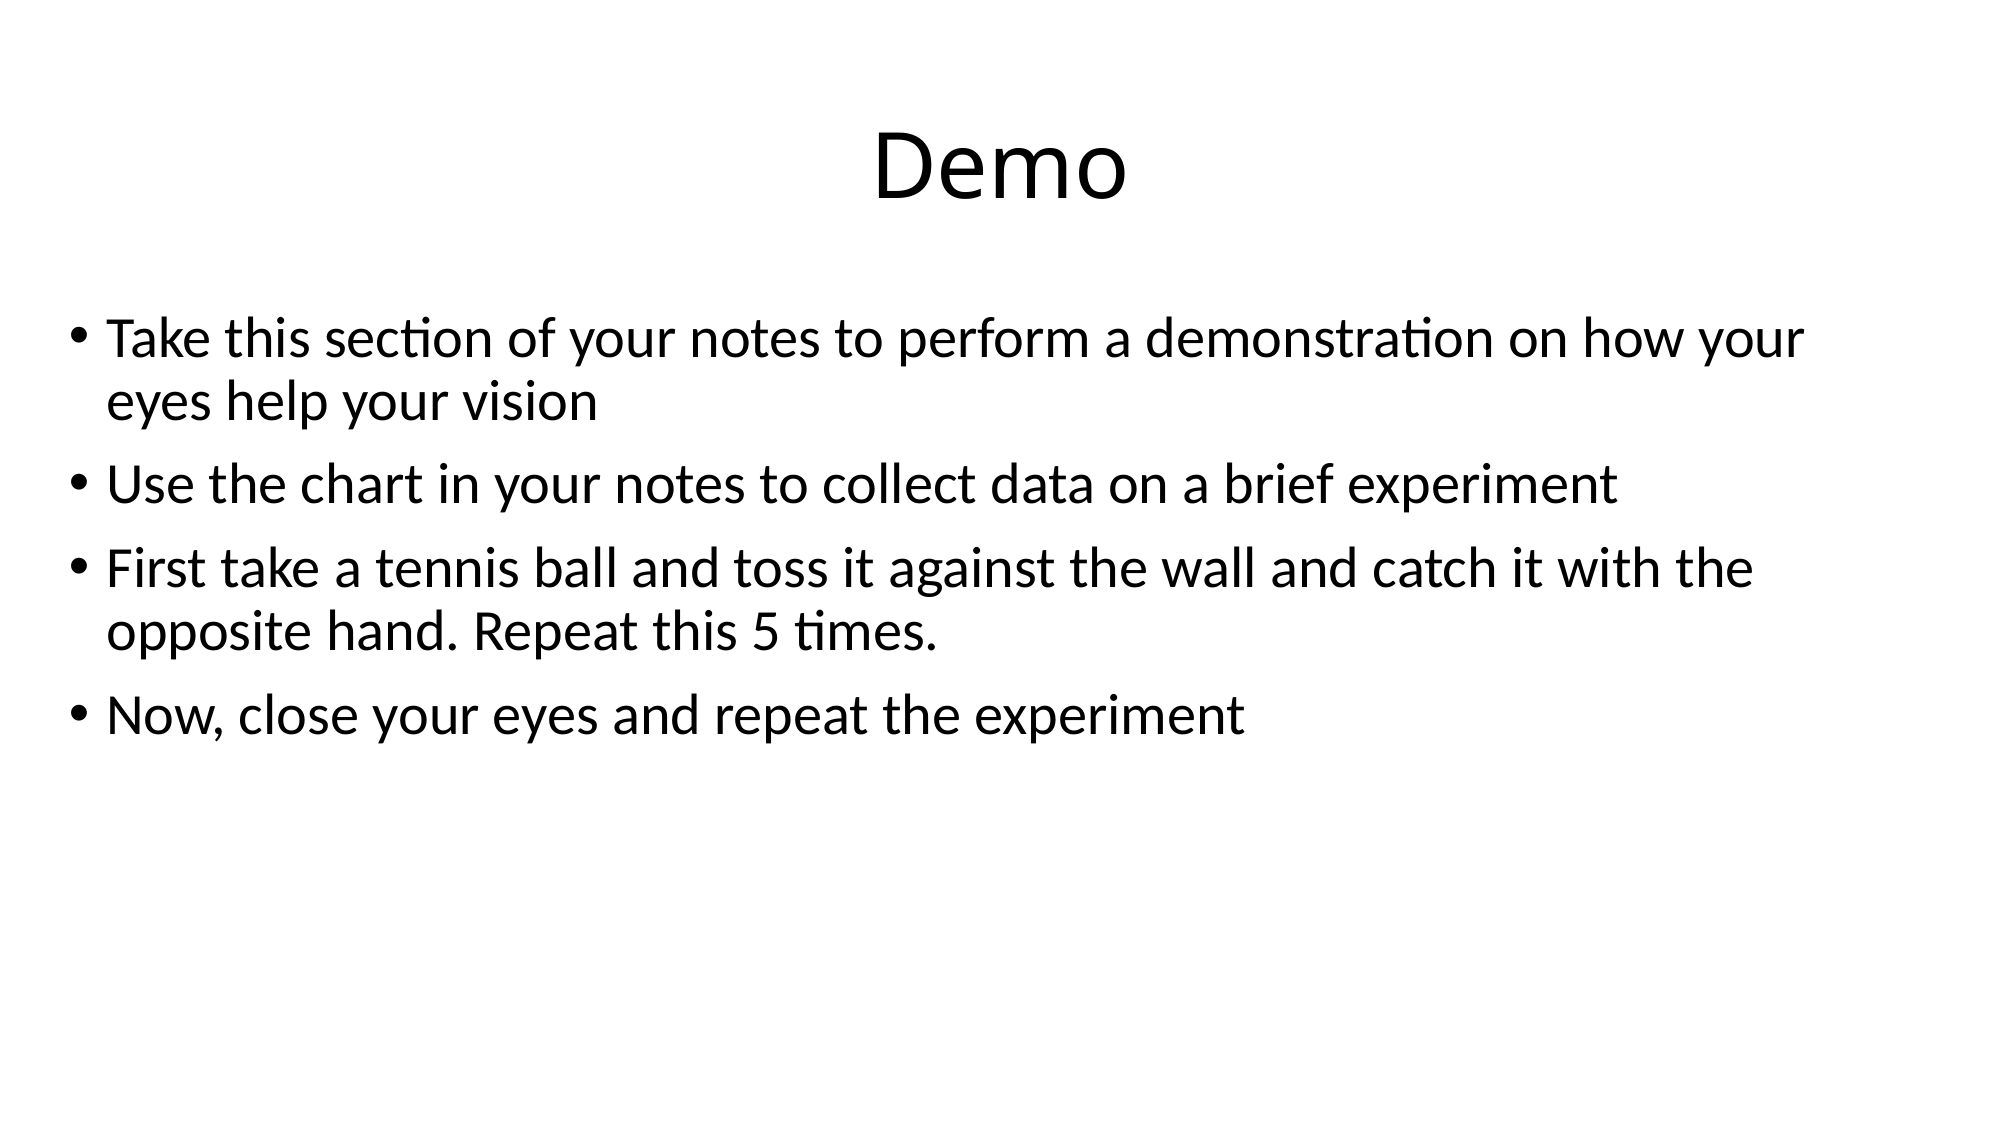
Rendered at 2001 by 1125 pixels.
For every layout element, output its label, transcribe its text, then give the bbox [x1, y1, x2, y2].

list Take this section of your notes to perform a demonstration on how your eyes help your vision Use the chart in your notes to collect data on a brief experiment First take a tennis ball and toss it against the wall and catch it with the opposite hand. Repeat this 5 times. Now, close your eyes and repeat the experiment [53, 299, 1918, 802]
title Demo [137, 59, 1863, 278]
